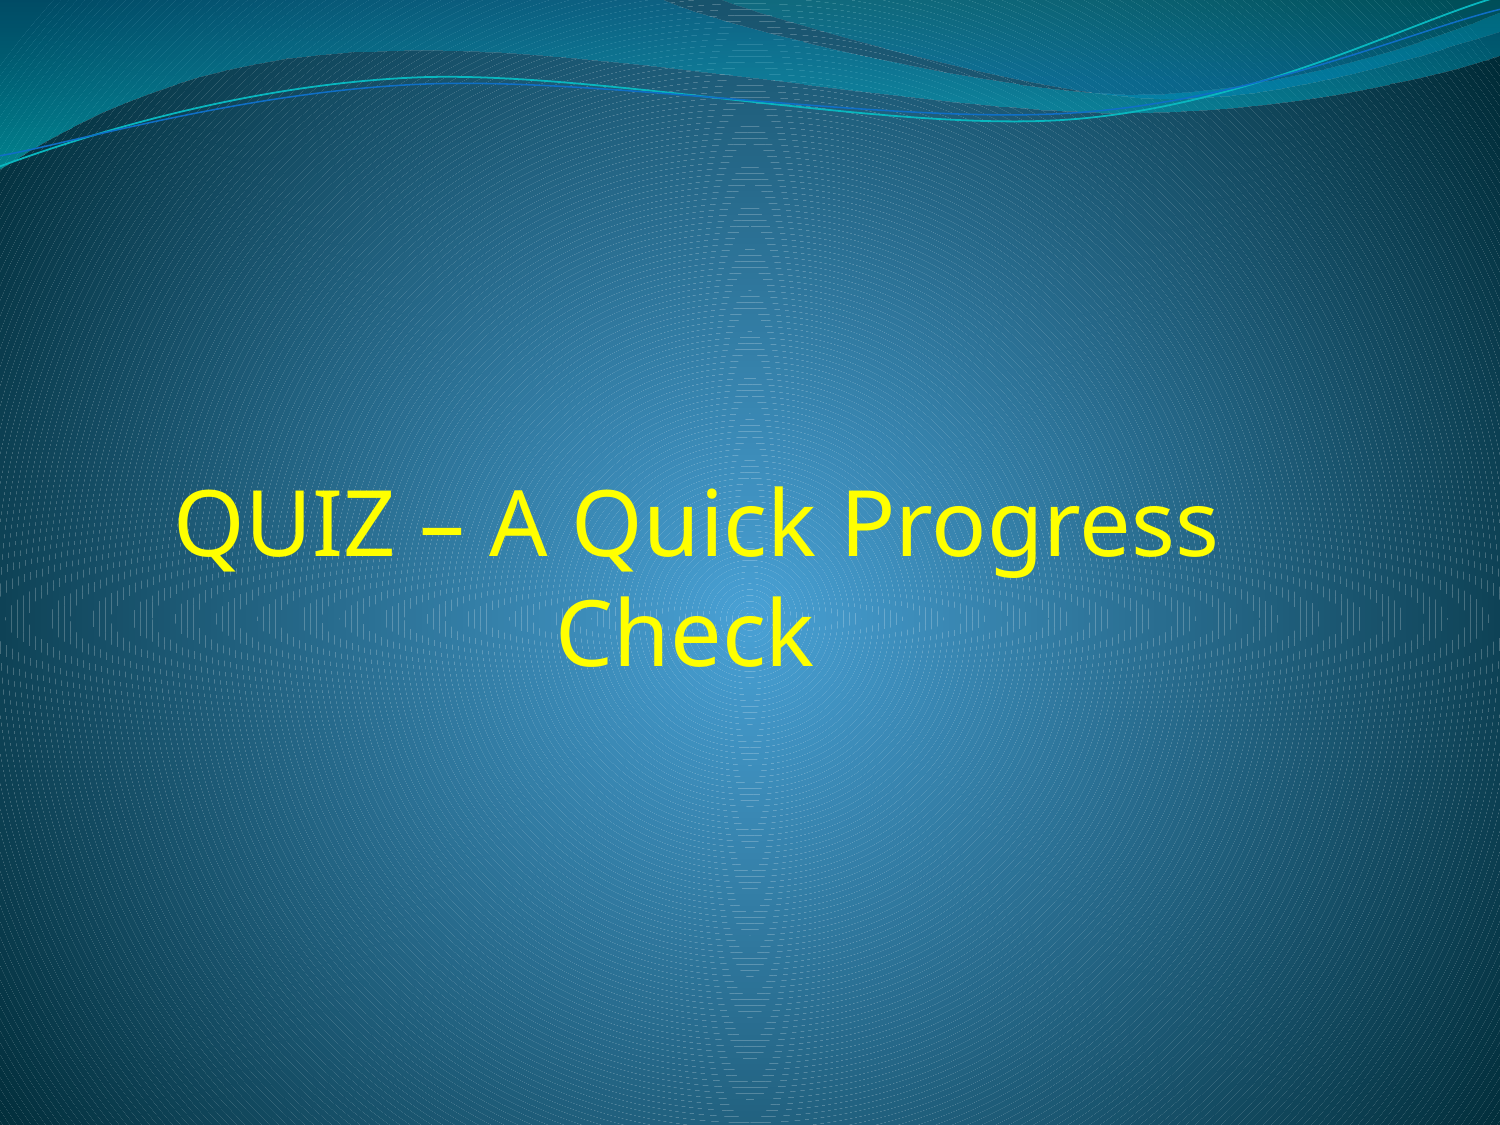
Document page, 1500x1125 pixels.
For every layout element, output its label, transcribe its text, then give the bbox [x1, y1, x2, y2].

text_box QUIZ – A Quick Progress Check [105, 456, 1289, 692]
